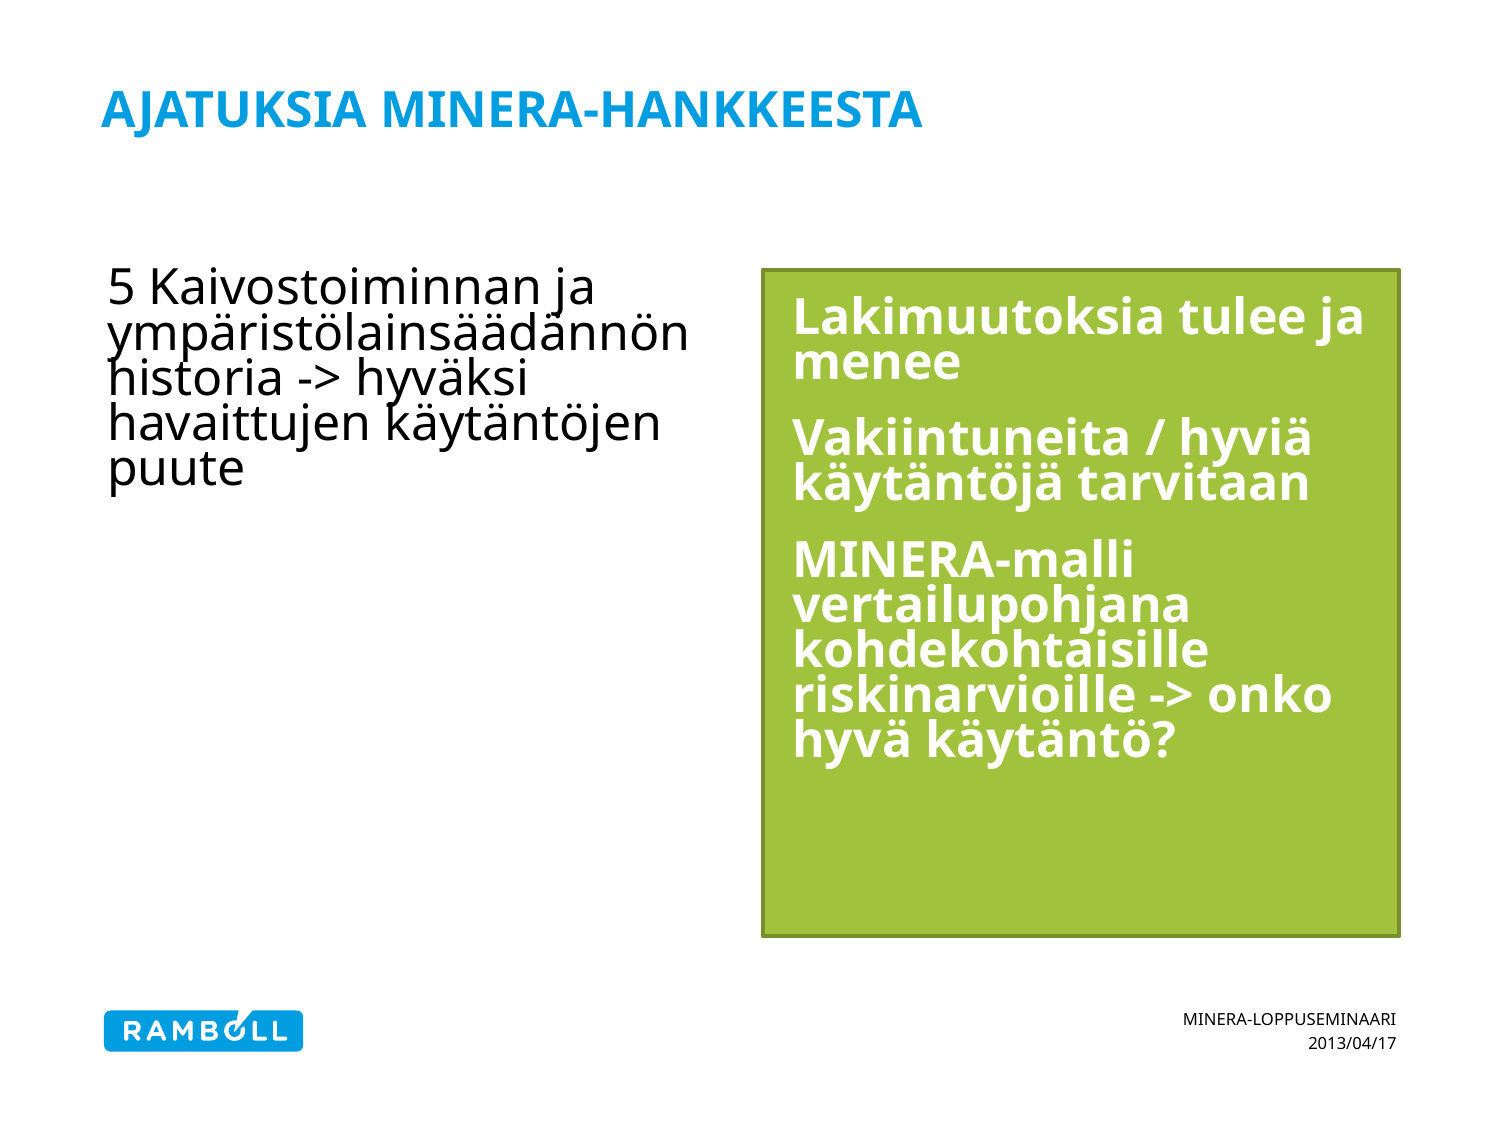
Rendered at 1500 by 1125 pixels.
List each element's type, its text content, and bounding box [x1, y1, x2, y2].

text_box Lakimuutoksia tulee ja menee Vakiintuneita / hyviä käytäntöjä tarvitaan MINERA-malli vertailupohjana kohdekohtaisille riskinarvioille -> onko hyvä käytäntö? [761, 268, 1401, 938]
list 5 Kaivostoiminnan ja ympäristölainsäädännön historia -> hyväksi havaittujen käytäntöjen puute [101, 269, 738, 937]
title ajatuksia Minera-hankkeesta [101, 73, 1401, 198]
